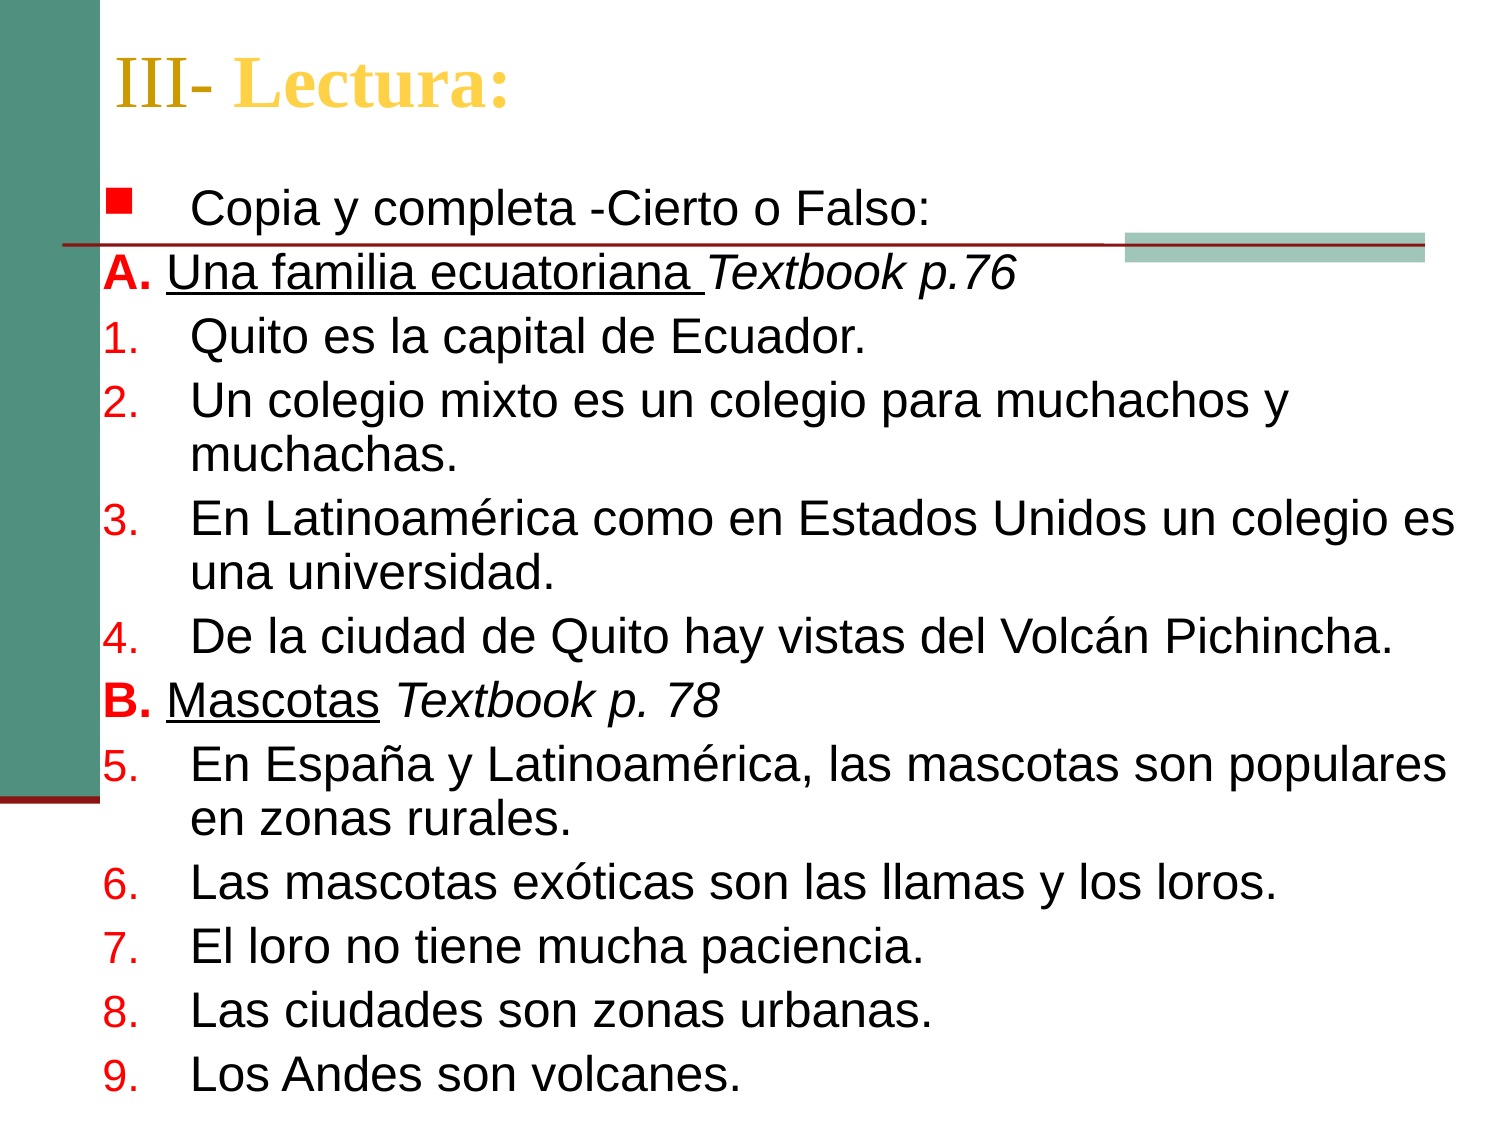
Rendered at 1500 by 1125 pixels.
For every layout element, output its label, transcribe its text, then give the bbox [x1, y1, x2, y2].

text_box Copia y completa -Cierto o Falso: A. Una familia ecuatoriana Textbook p.76 Quito es la capital de Ecuador. Un colegio mixto es un colegio para muchachos y muchachas. En Latinoamérica como en Estados Unidos un colegio es una universidad. De la ciudad de Quito hay vistas del Volcán Pichincha. B. Mascotas Textbook p. 78 En España y Latinoamérica, las mascotas son populares en zonas rurales. Las mascotas exóticas son las llamas y los loros. El loro no tiene mucha paciencia. Las ciudades son zonas urbanas. Los Andes son volcanes. [87, 174, 1500, 1125]
text_box III- Lectura: [99, 24, 1438, 213]
